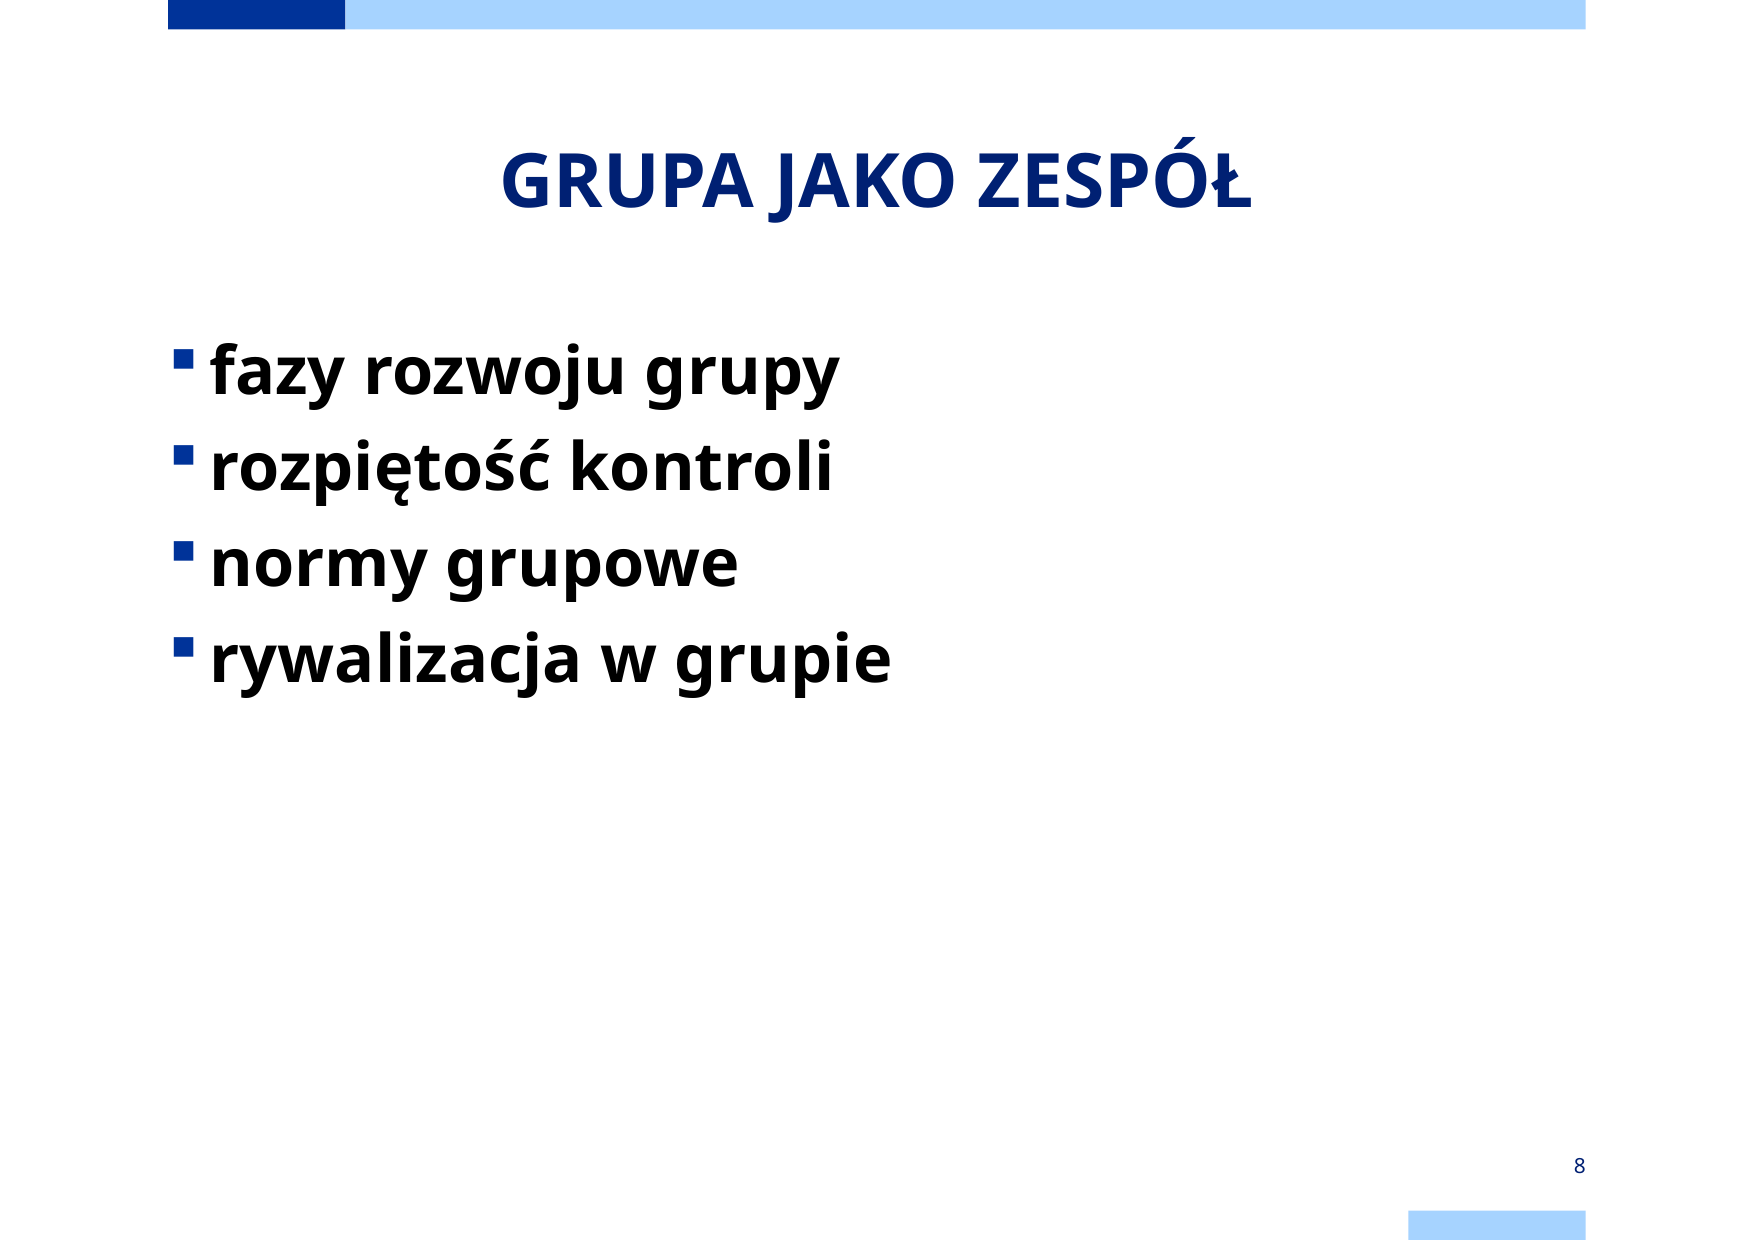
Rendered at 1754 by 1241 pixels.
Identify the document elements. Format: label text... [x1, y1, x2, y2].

title GRUPA JAKO ZESPÓŁ [168, 147, 1586, 324]
list fazy rozwoju grupy rozpiętość kontroli normy grupowe rywalizacja w grupie [168, 324, 1586, 1093]
slide_number 8 [1408, 1151, 1586, 1182]
